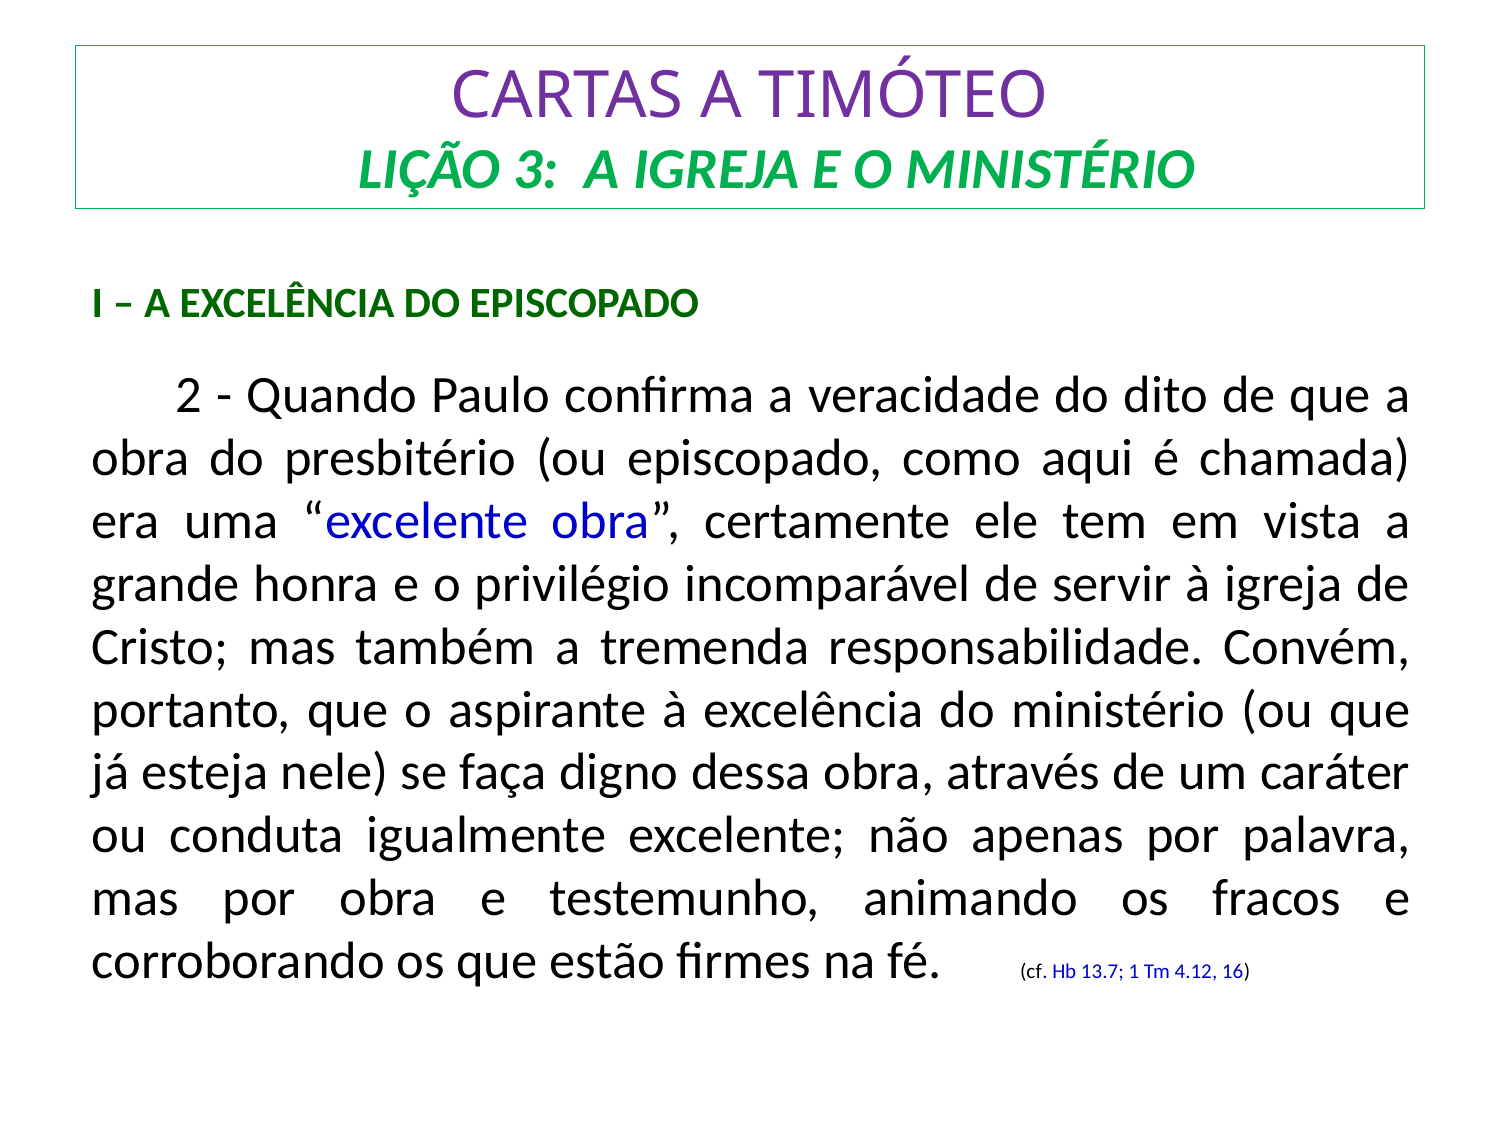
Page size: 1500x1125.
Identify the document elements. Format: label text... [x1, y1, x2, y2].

list I – A EXCELÊNCIA DO EPISCOPADO 2 - Quando Paulo confirma a veracidade do dito de que a obra do presbitério (ou episcopado, como aqui é chamada) era uma “excelente obra”, certamente ele tem em vista a grande honra e o privilégio incomparável de servir à igreja de Cristo; mas também a tremenda responsabilidade. Convém, portanto, que o aspirante à excelência do ministério (ou que já esteja nele) se faça digno dessa obra, através de um caráter ou conduta igualmente excelente; não apenas por palavra, mas por obra e testemunho, animando os fracos e corroborando os que estão firmes na fé. (cf. Hb 13.7; 1 Tm 4.12, 16) [76, 267, 1427, 1059]
title CARTAS A TIMÓTEO LIÇÃO 3: A IGREJA E O MINISTÉRIO [75, 45, 1425, 209]
